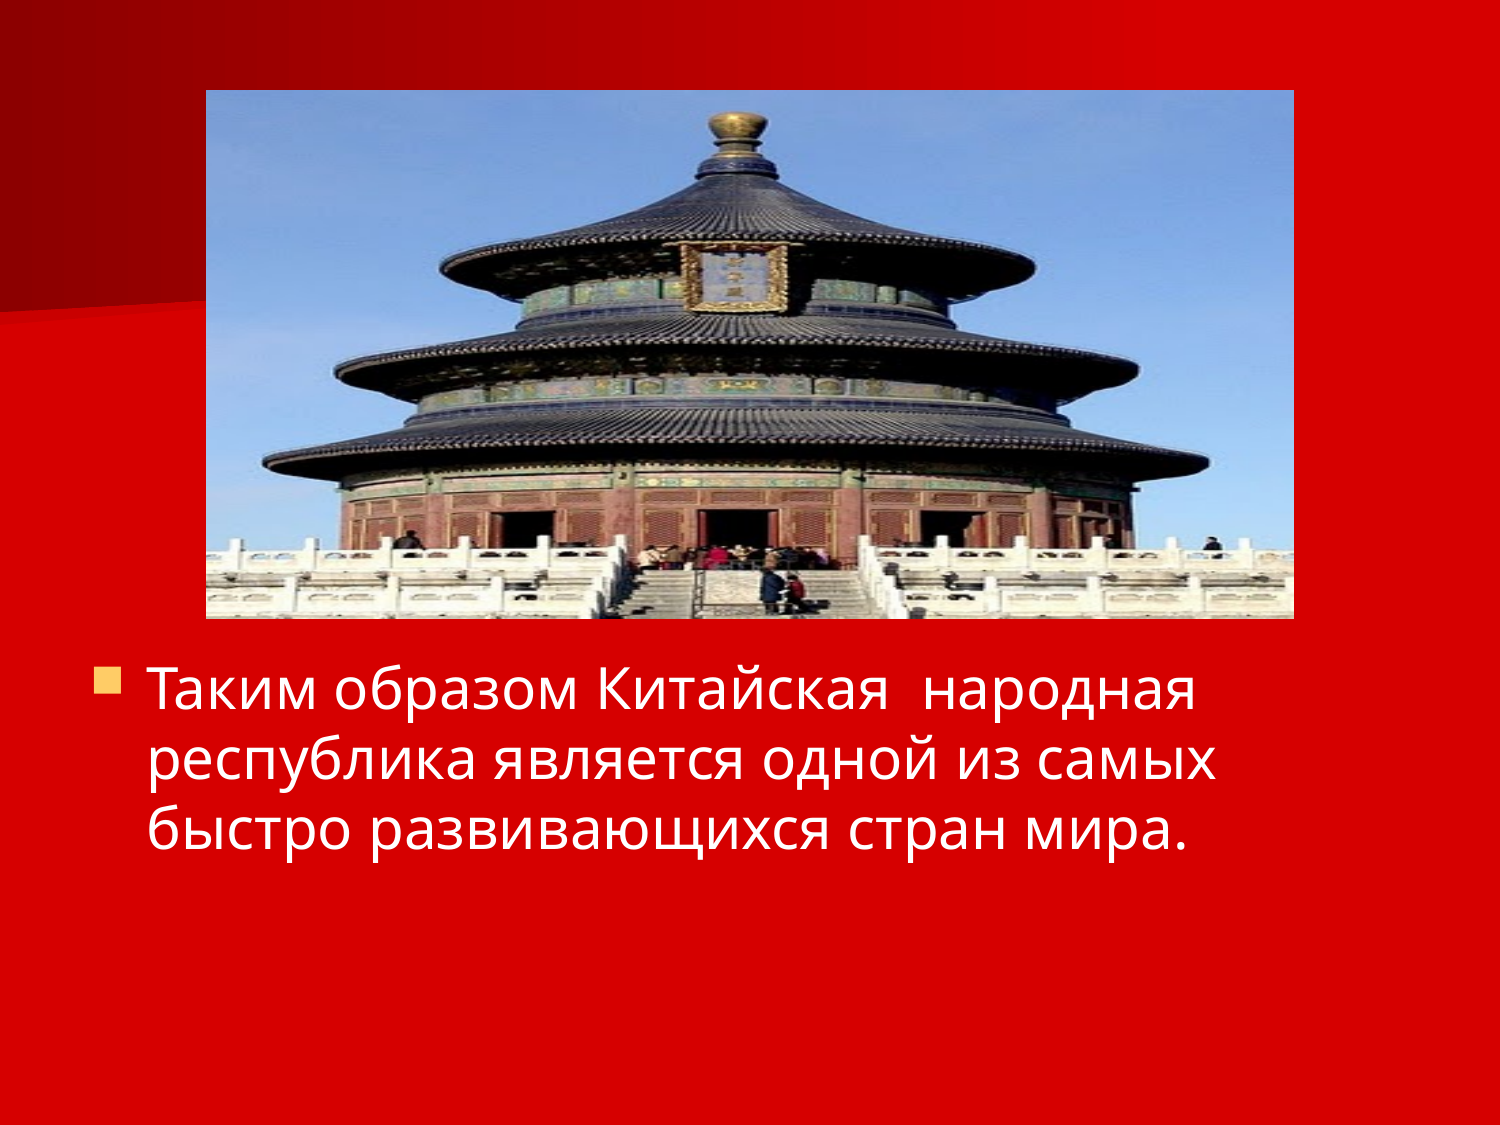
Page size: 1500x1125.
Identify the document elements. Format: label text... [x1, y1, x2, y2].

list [206, 89, 1294, 619]
list Таким образом Китайская народная республика является одной из самых быстро развивающихся стран мира. [74, 643, 1426, 1001]
